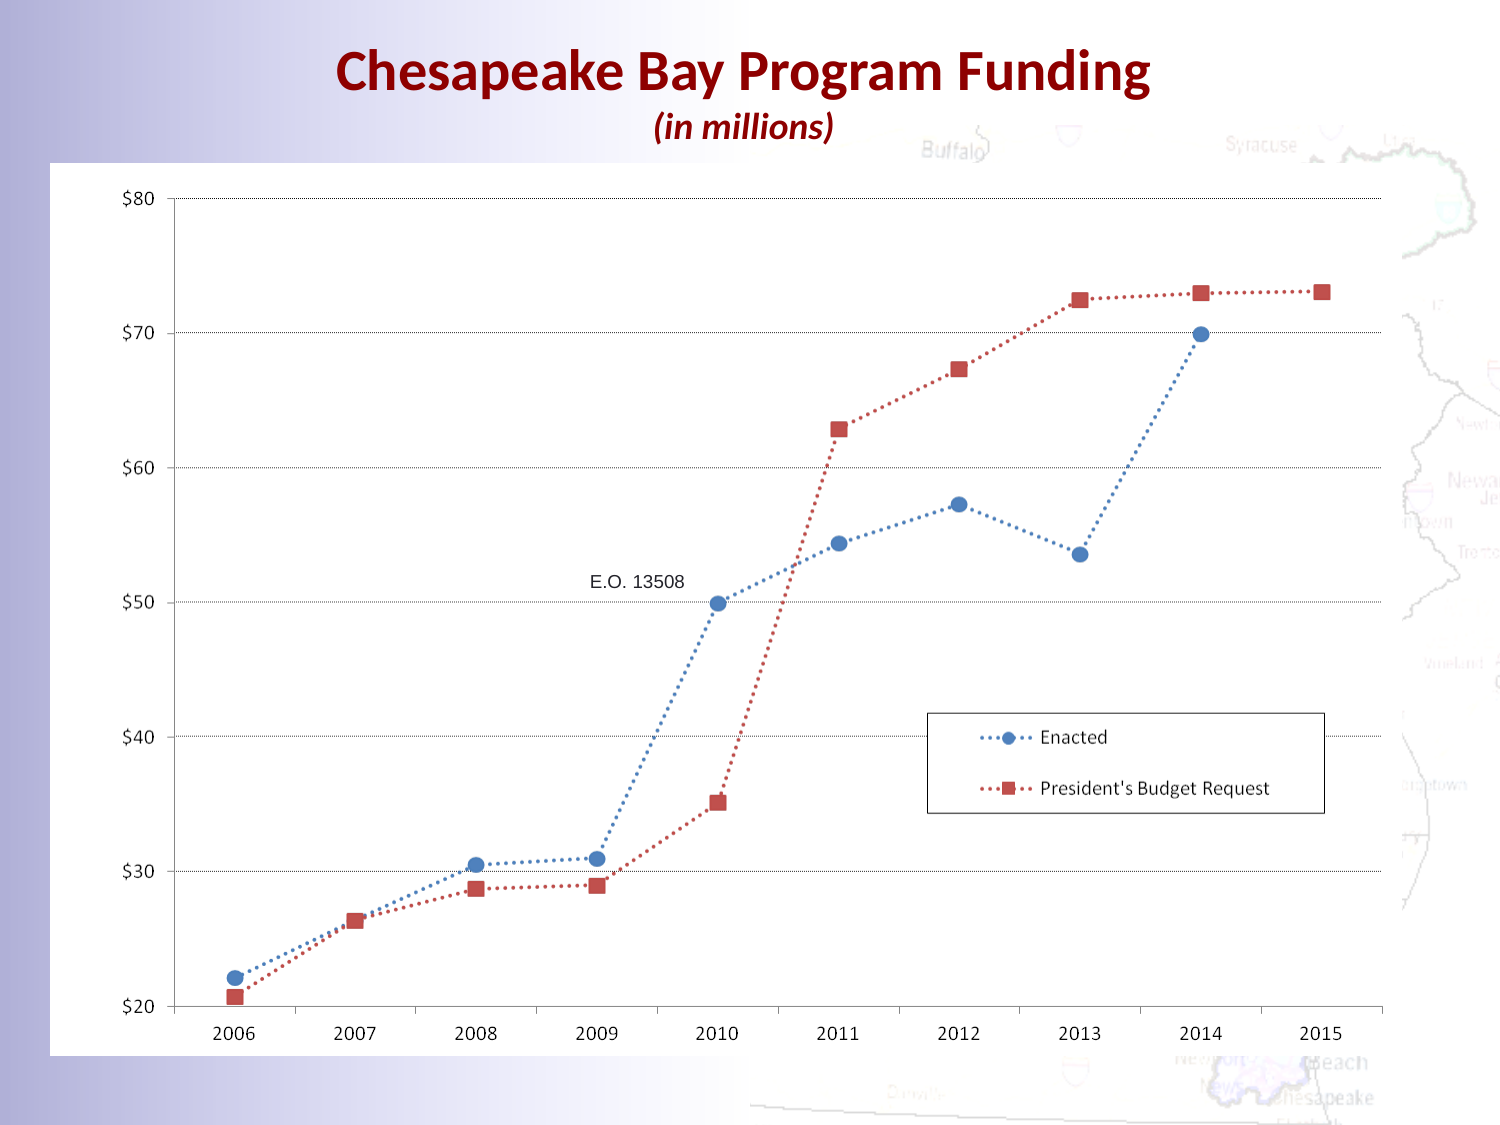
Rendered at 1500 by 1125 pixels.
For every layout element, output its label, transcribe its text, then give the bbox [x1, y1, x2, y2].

text_box Chesapeake Bay Program Funding (in millions) [74, 24, 1413, 155]
picture [49, 162, 1403, 1057]
